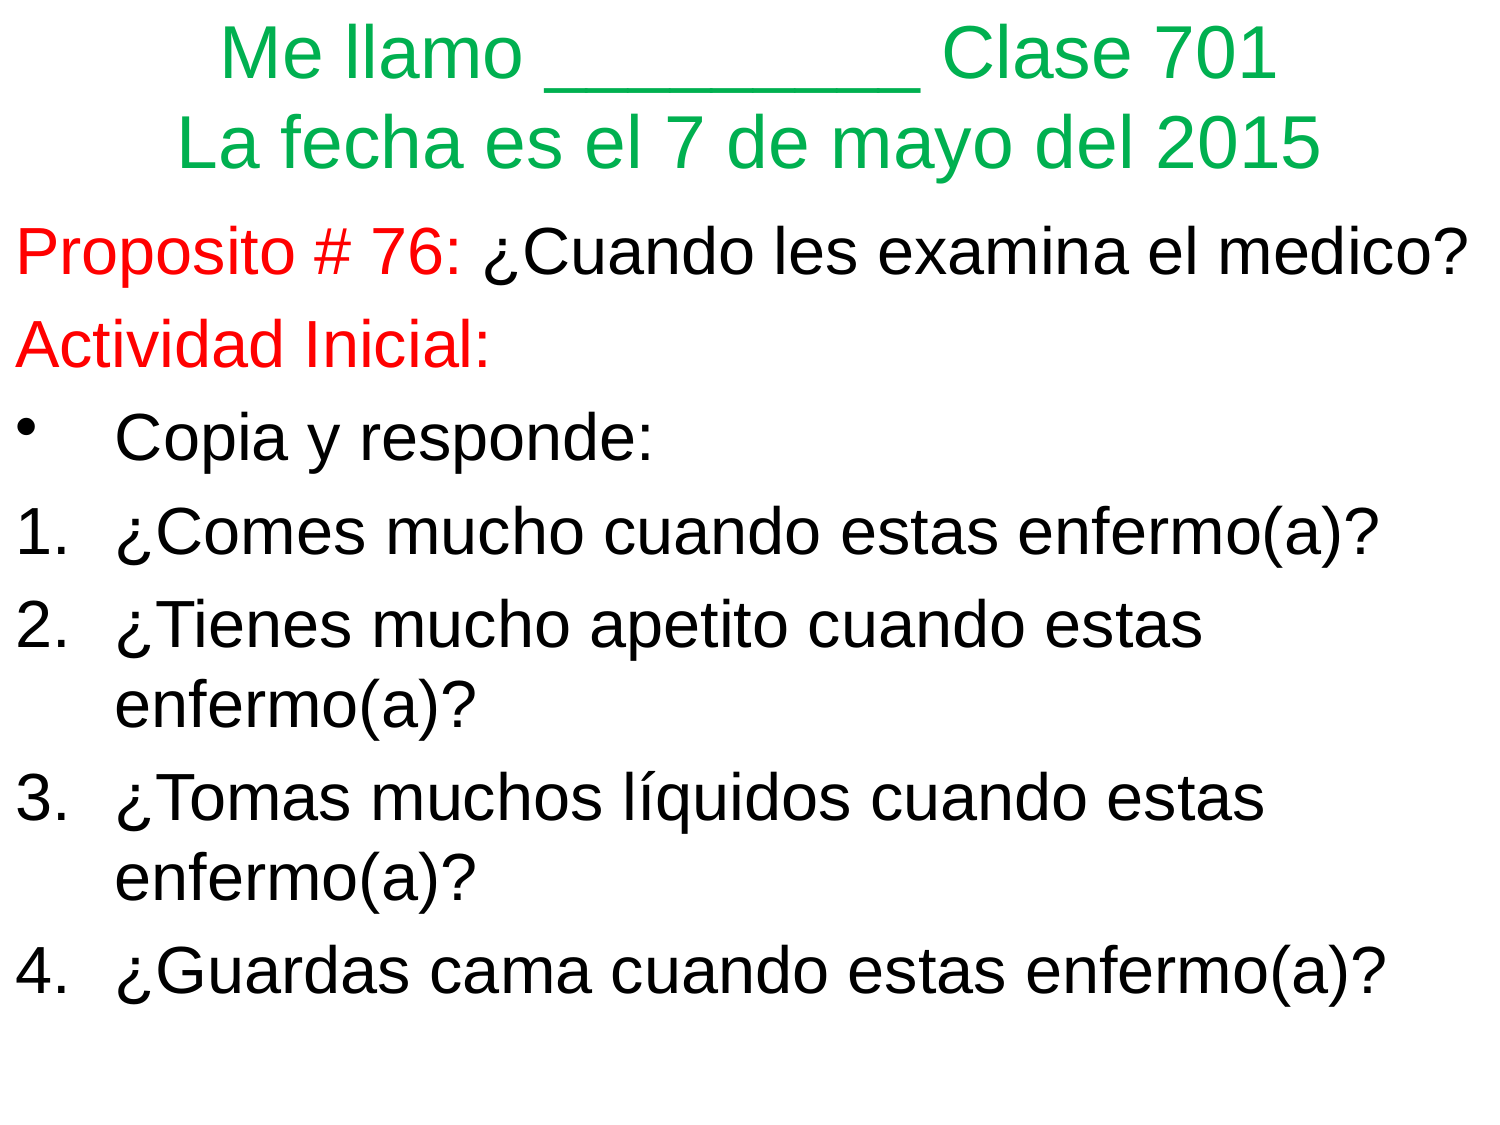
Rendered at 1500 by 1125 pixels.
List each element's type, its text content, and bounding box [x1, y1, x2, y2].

title Me llamo _________ Clase 701 La fecha es el 7 de mayo del 2015 [75, 0, 1425, 188]
list Proposito # 76: ¿Cuando les examina el medico? Actividad Inicial: Copia y responde: ¿Comes mucho cuando estas enfermo(a)? ¿Tienes mucho apetito cuando estas enfermo(a)? ¿Tomas muchos líquidos cuando estas enfermo(a)? ¿Guardas cama cuando estas enfermo(a)? [0, 200, 1500, 943]
